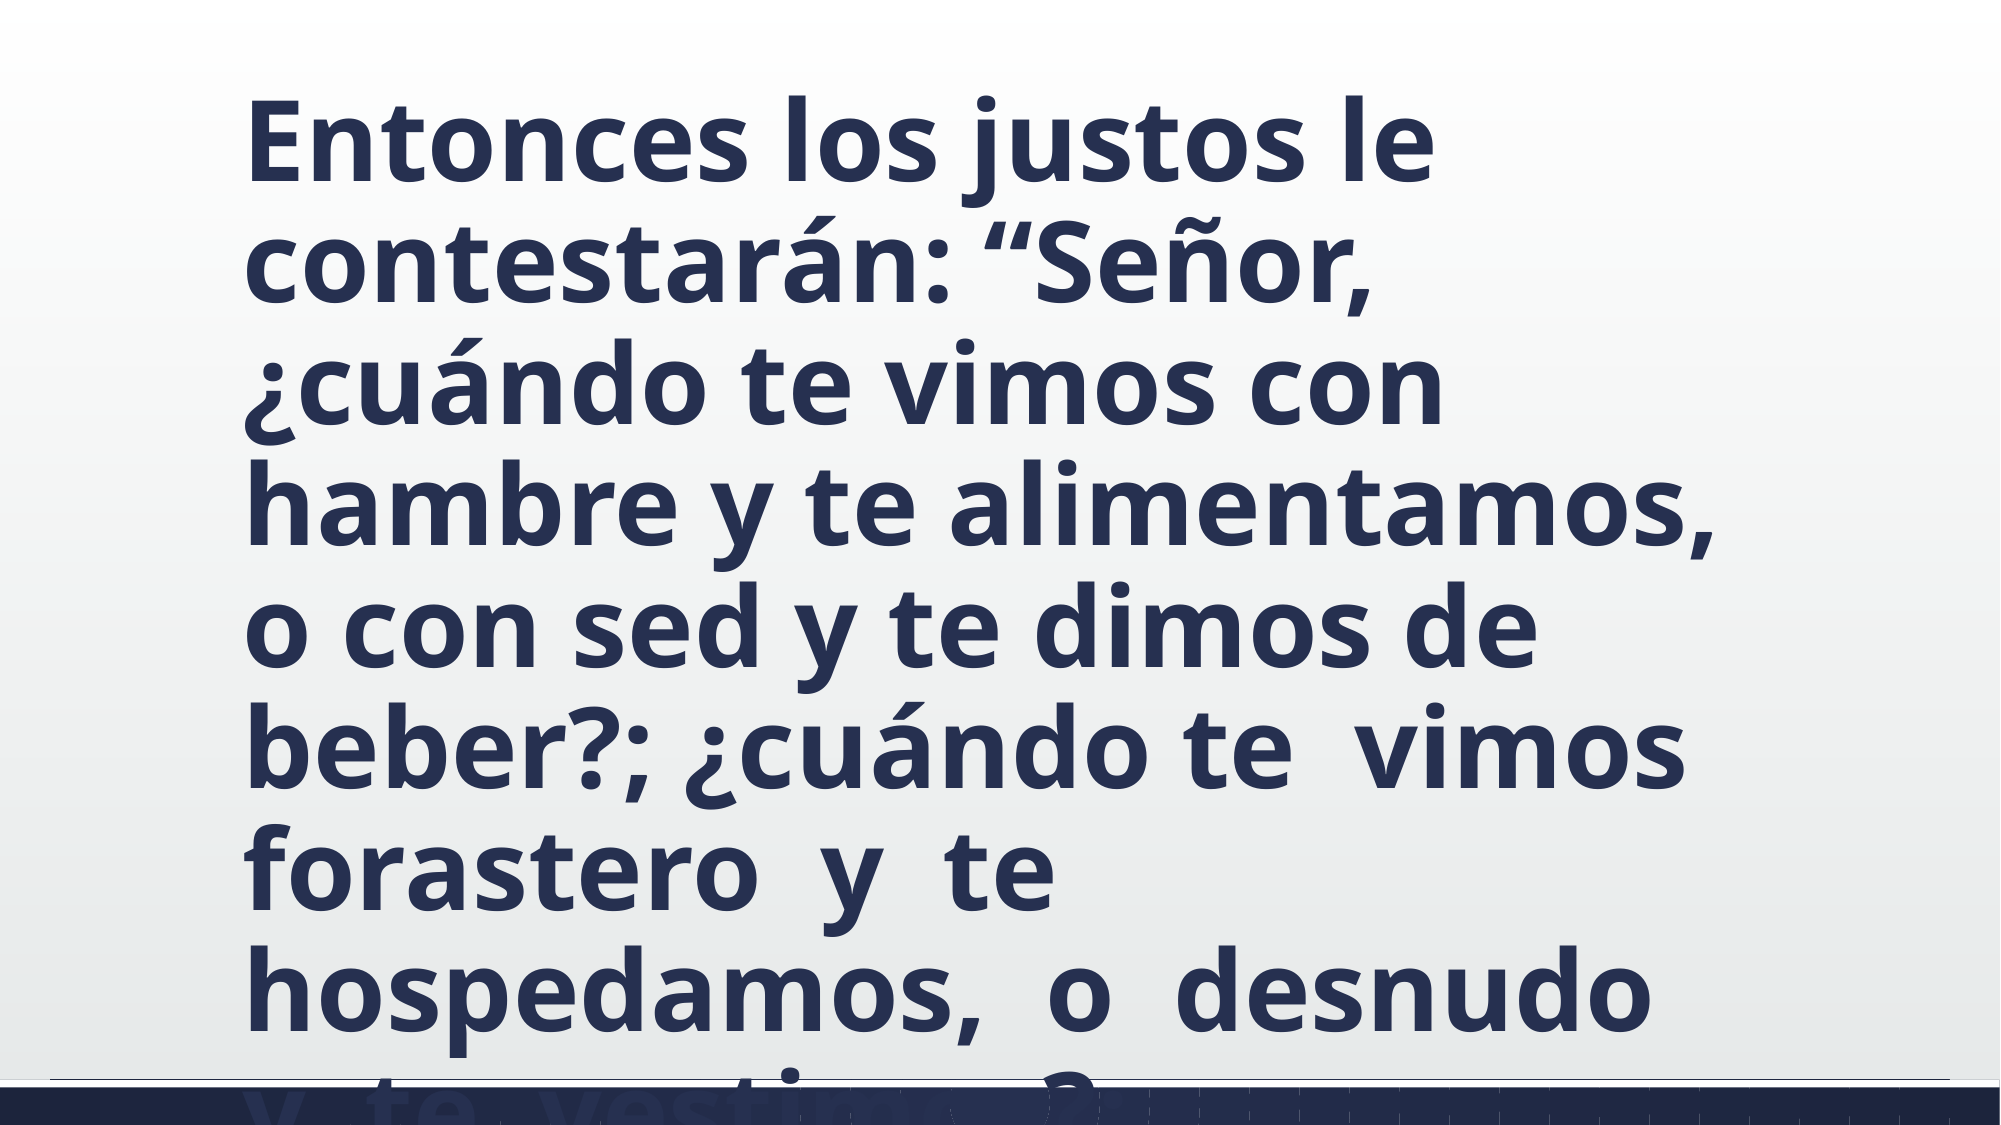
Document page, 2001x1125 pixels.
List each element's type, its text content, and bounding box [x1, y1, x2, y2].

list Entonces los justos le contestarán: “Señor, ¿cuándo te vimos con hambre y te alimentamos, o con sed y te dimos de beber?; ¿cuándo te vimos forastero y te hospedamos, o desnudo y te vestimos?; [219, 76, 1780, 990]
